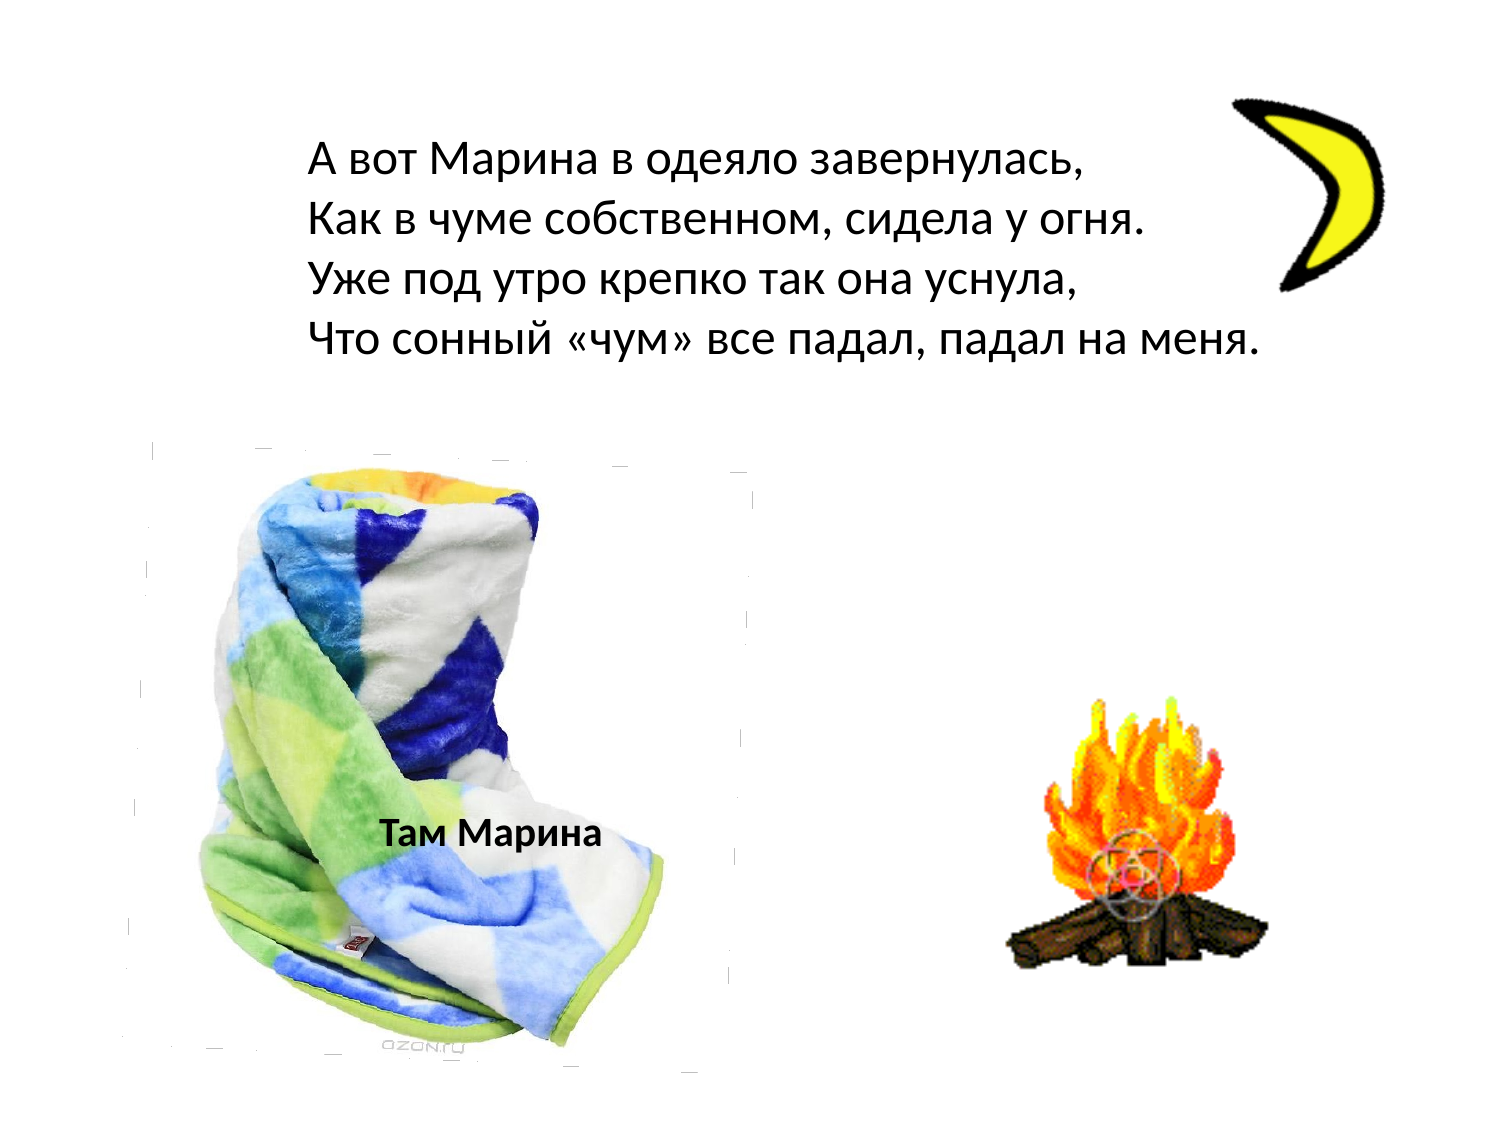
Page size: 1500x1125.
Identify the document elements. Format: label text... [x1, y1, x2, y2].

picture [124, 443, 753, 1073]
picture [960, 656, 1313, 1009]
text_box А вот Марина в одеяло завернулась, Как в чуме собственном, сидела у огня. Уже под утро крепко так она уснула, Что сонный «чум» все падал, падал на меня. [292, 117, 1290, 372]
picture [1181, 25, 1467, 376]
